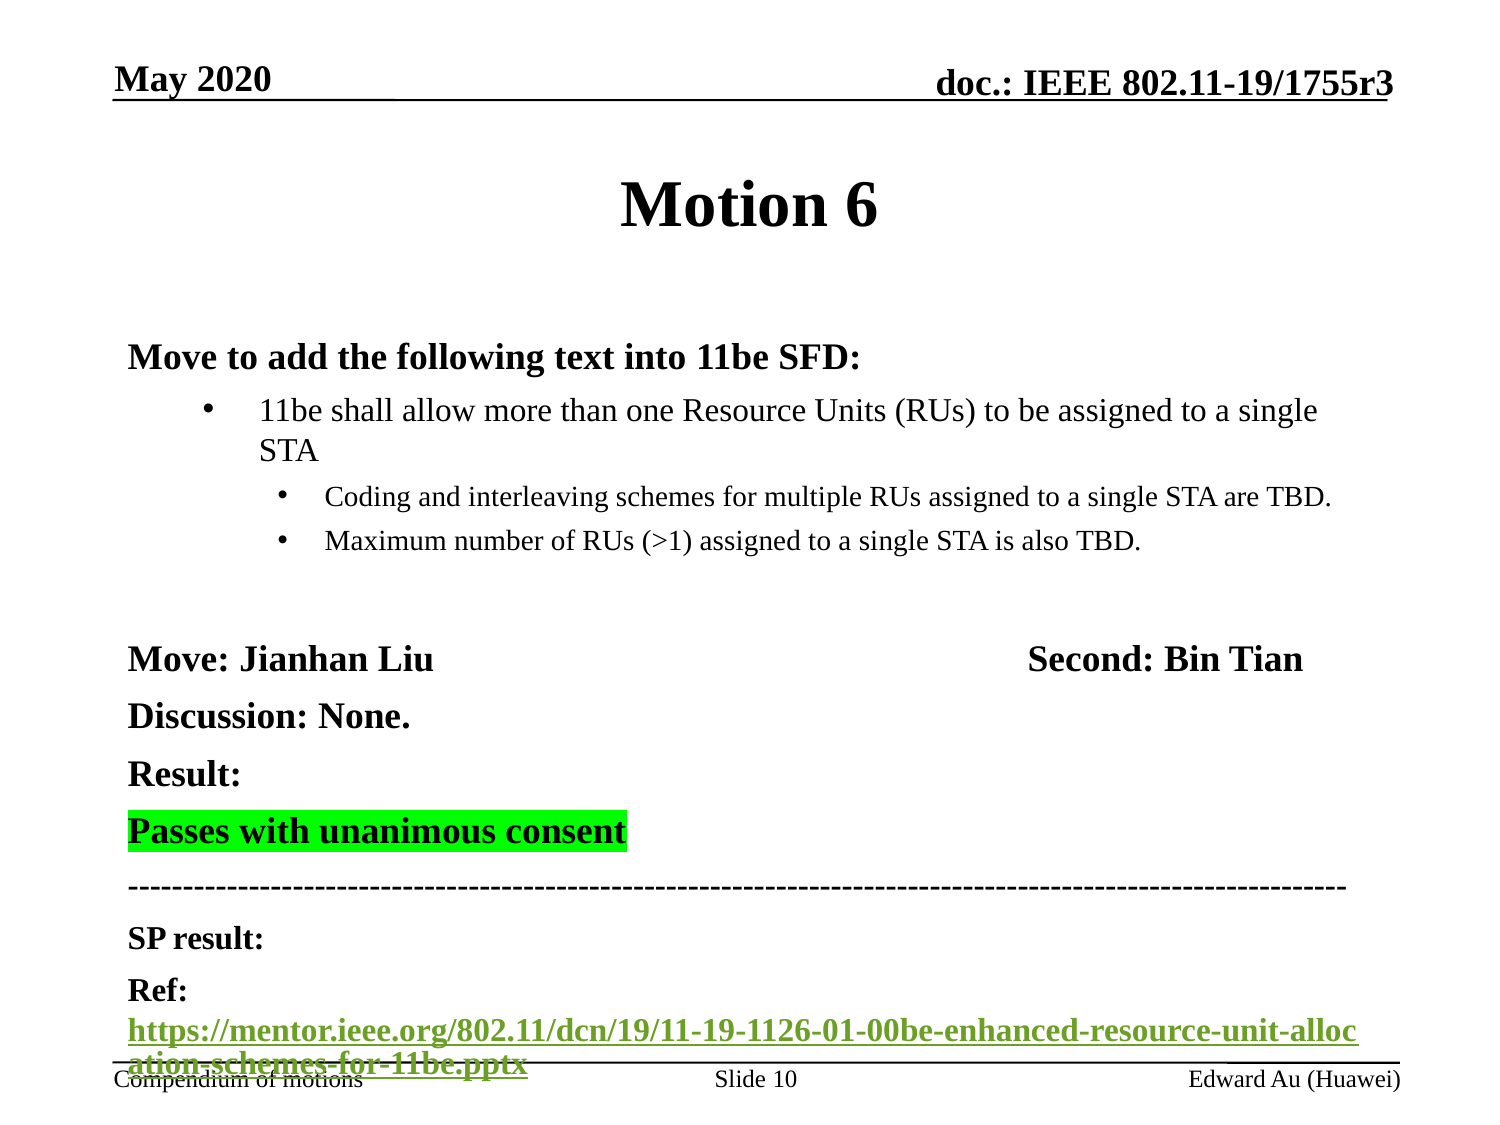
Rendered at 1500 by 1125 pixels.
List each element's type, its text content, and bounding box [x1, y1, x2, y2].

title Motion 6 [112, 112, 1388, 288]
footer Edward Au (Huawei) [878, 1061, 1402, 1093]
slide_number Slide 10 [712, 1061, 800, 1123]
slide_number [114, 54, 423, 100]
list Move to add the following text into 11be SFD: 11be shall allow more than one Resource Units (RUs) to be assigned to a single STA Coding and interleaving schemes for multiple RUs assigned to a single STA are TBD. Maximum number of RUs (>1) assigned to a single STA is also TBD. Move: Jianhan Liu Second: Bin Tian Discussion: None. Result: Passes with unanimous consent --------------------------------------------------------------------------------------------------------------- SP result: Ref: https://mentor.ieee.org/802.11/dcn/19/11-19-1126-01-00be-enhanced-resource-unit-allocation-schemes-for-11be.pptx [112, 324, 1388, 1063]
